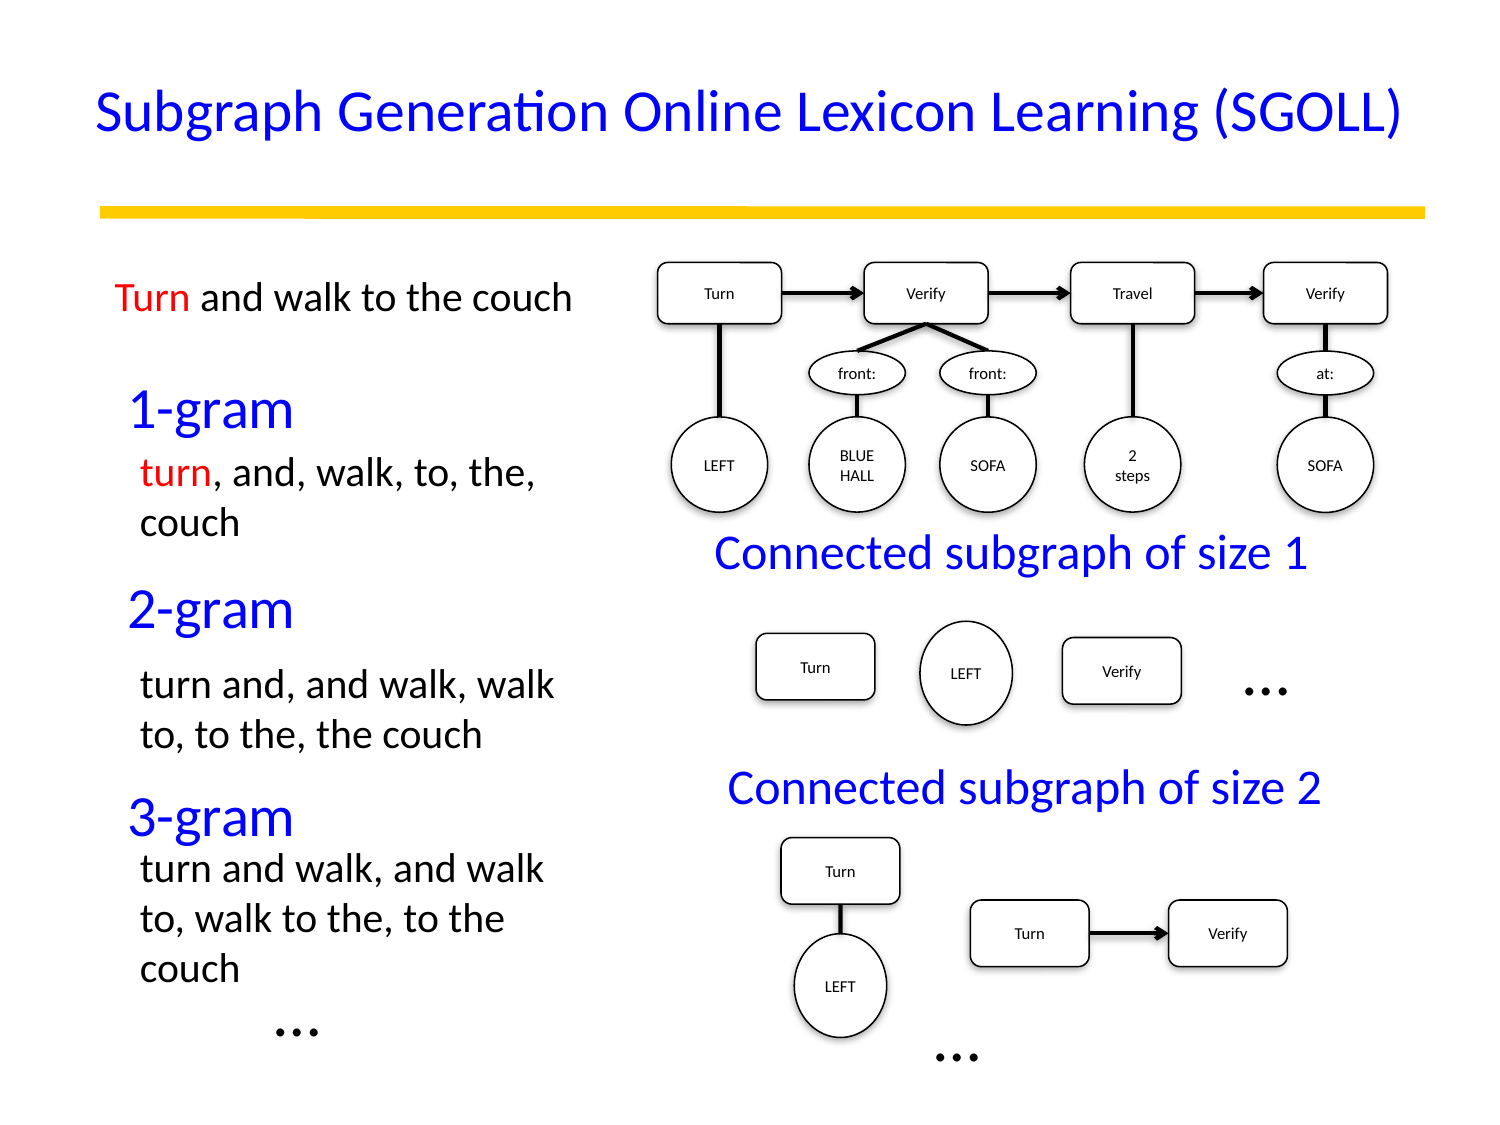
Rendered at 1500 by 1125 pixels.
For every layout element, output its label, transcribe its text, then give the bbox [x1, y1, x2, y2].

text_box 3-gram [112, 770, 375, 855]
text_box Subgraph Generation Online Lexicon Learning (SGOLL) [74, 37, 1425, 179]
text_box Connected subgraph of size 1 [699, 520, 1387, 588]
text_box … [920, 987, 1061, 1083]
text_box turn and walk, and walk to, walk to the, to the couch [124, 833, 591, 999]
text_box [657, 262, 1388, 513]
text_box turn and, and walk, walk to, to the, the couch [124, 649, 591, 765]
text_box Verify [1167, 899, 1289, 968]
text_box Connected subgraph of size 2 [712, 747, 1425, 823]
text_box 2-gram [112, 562, 375, 648]
text_box Turn [969, 899, 1090, 968]
text_box Turn [780, 836, 901, 905]
text_box 1-gram [112, 362, 375, 448]
text_box LEFT [919, 620, 1014, 726]
text_box Turn [755, 632, 876, 701]
text_box turn, and, walk, to, the, couch [124, 437, 591, 553]
text_box … [1228, 621, 1370, 716]
text_box … [259, 962, 400, 1058]
text_box Verify [1061, 636, 1183, 705]
text_box LEFT [793, 933, 888, 1039]
text_box Turn and walk to the couch [99, 262, 591, 328]
